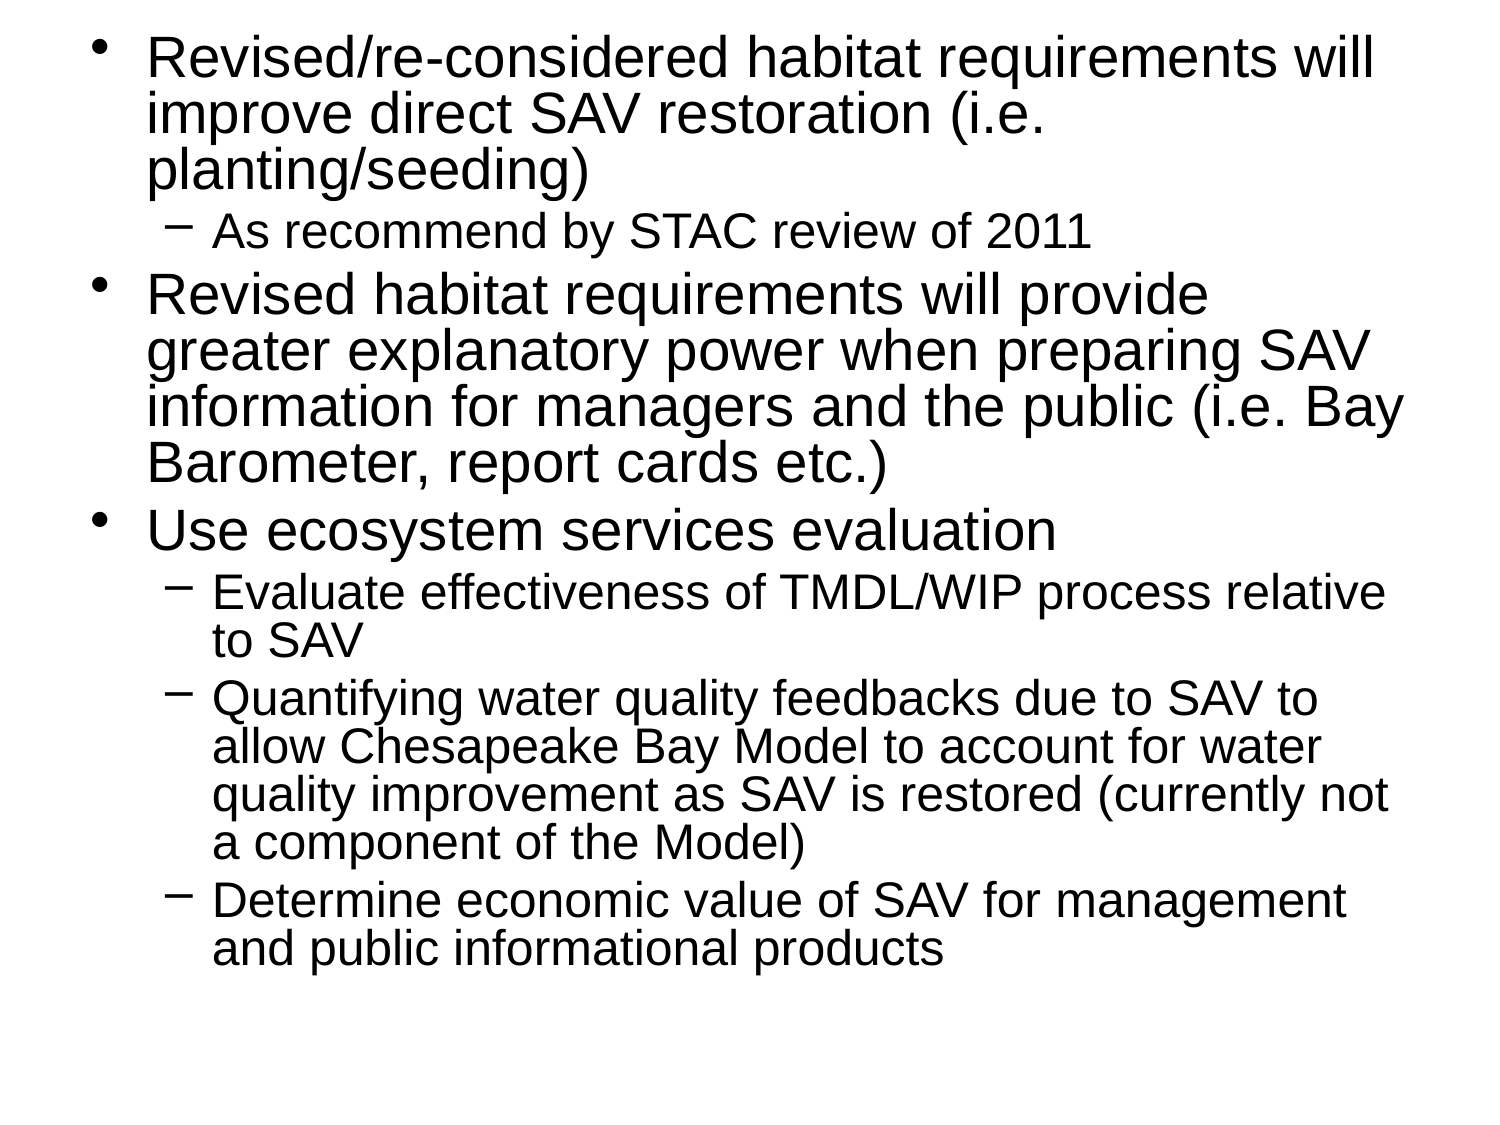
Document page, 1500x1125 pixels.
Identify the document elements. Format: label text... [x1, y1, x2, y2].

list Revised/re-considered habitat requirements will improve direct SAV restoration (i.e. planting/seeding) As recommend by STAC review of 2011 Revised habitat requirements will provide greater explanatory power when preparing SAV information for managers and the public (i.e. Bay Barometer, report cards etc.) Use ecosystem services evaluation Evaluate effectiveness of TMDL/WIP process relative to SAV Quantifying water quality feedbacks due to SAV to allow Chesapeake Bay Model to account for water quality improvement as SAV is restored (currently not a component of the Model) Determine economic value of SAV for management and public informational products [74, 24, 1426, 1006]
